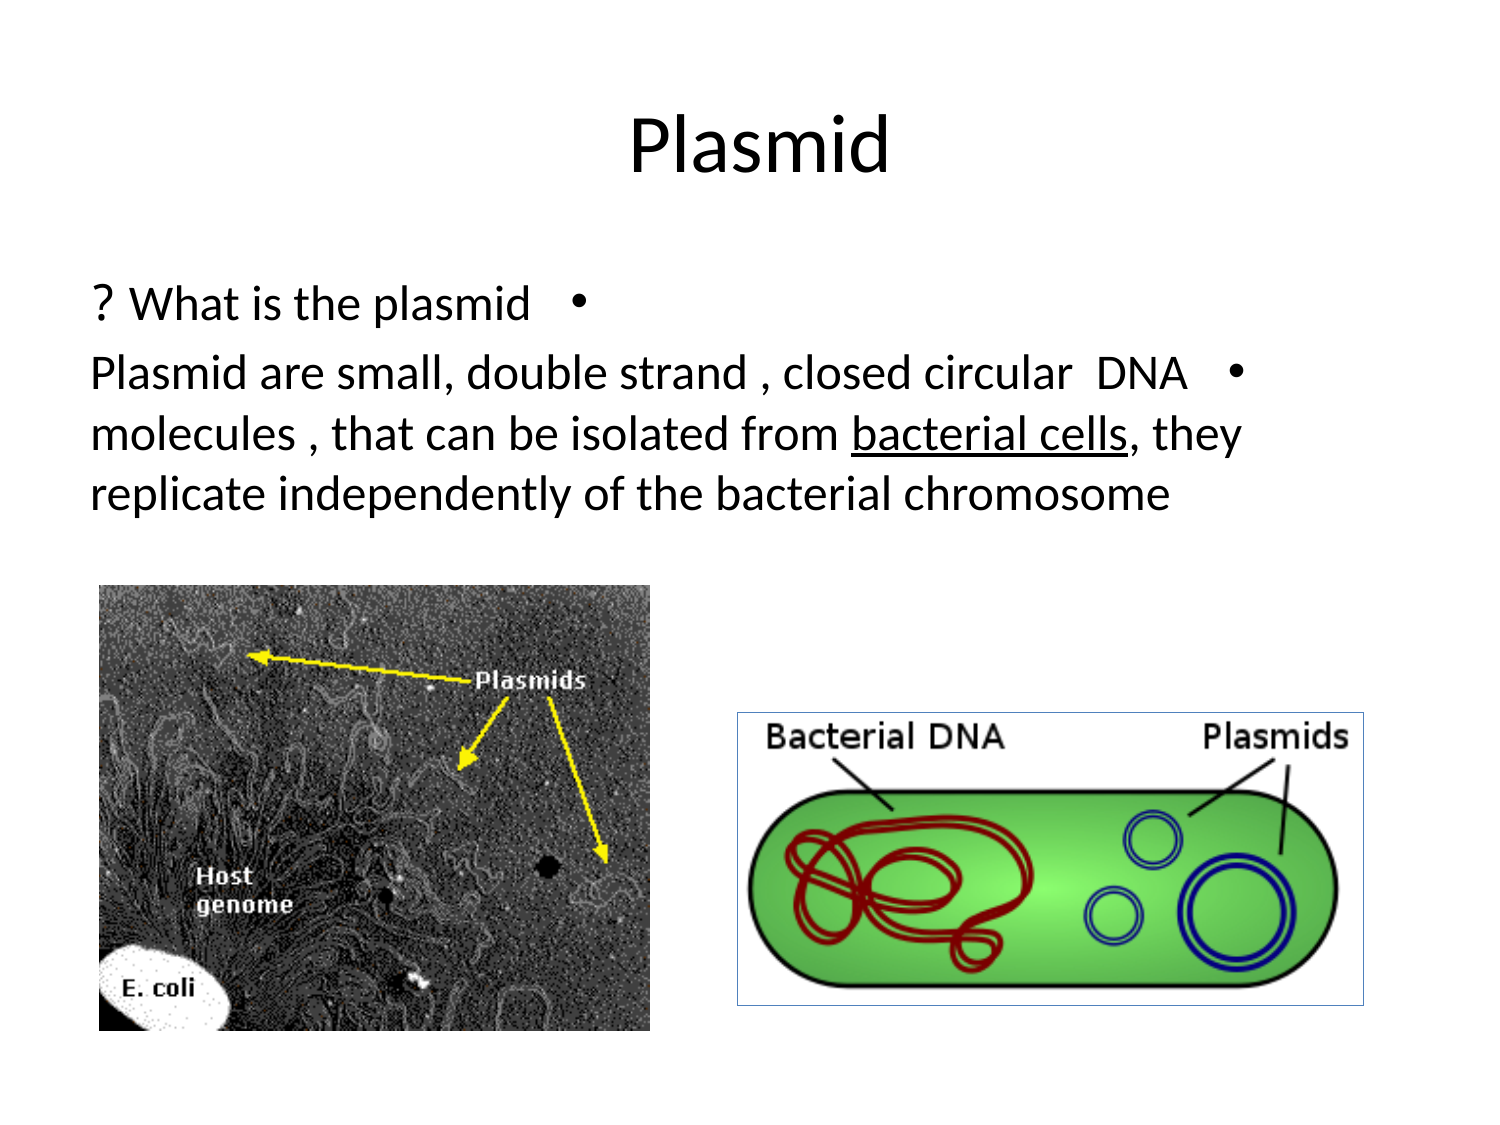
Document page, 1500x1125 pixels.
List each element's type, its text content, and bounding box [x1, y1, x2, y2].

title Plasmid [75, 45, 1425, 233]
picture [99, 585, 651, 1032]
list What is the plasmid ? Plasmid are small, double strand , closed circular DNA molecules , that can be isolated from bacterial cells, they replicate independently of the bacterial chromosome [75, 262, 1425, 1005]
picture [737, 712, 1364, 1007]
